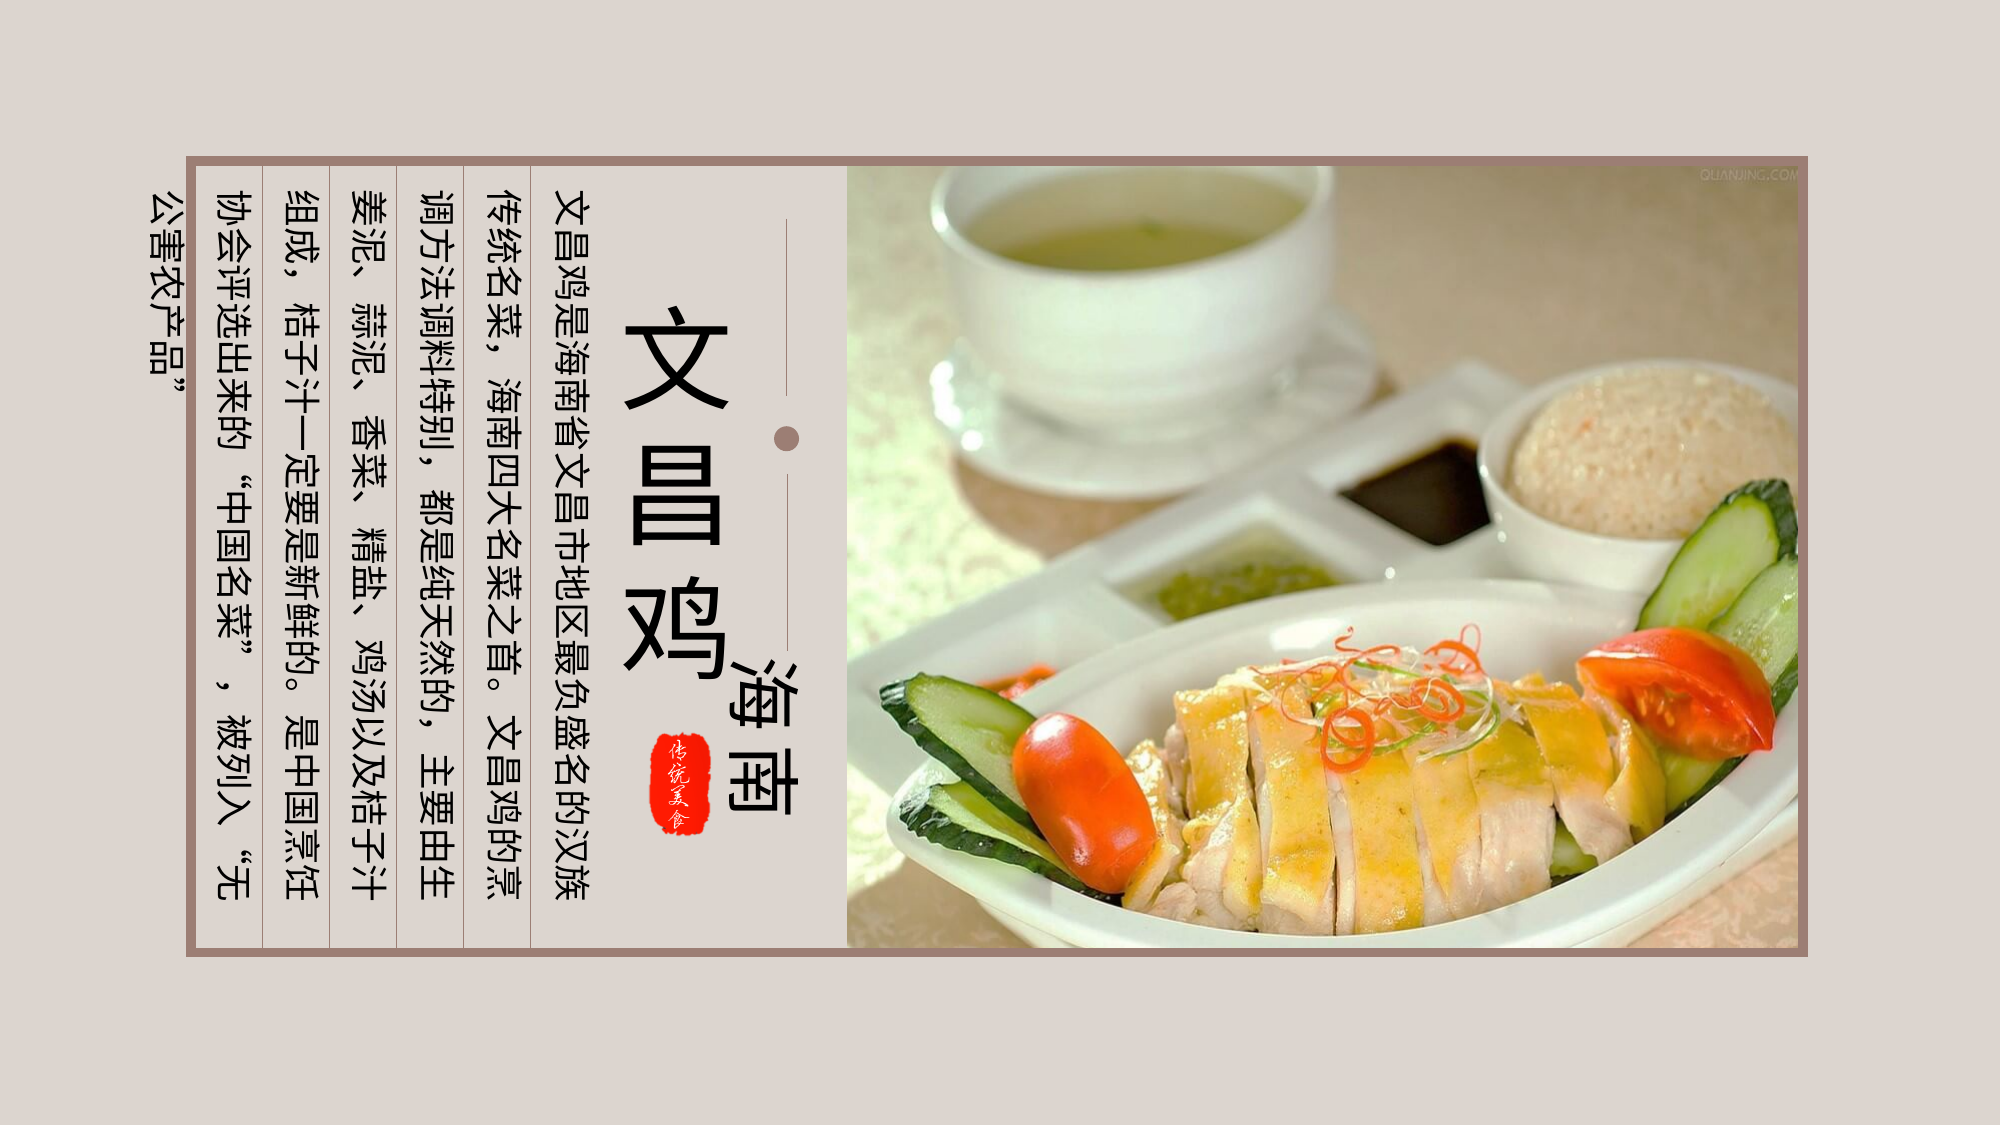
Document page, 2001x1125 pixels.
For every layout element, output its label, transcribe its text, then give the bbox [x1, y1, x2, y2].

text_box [195, 161, 531, 954]
text_box [190, 160, 847, 953]
picture [847, 160, 1804, 953]
text_box 文昌鸡是海南省文昌市地区最负盛名的汉族传统名菜，海南四大名菜之首。文昌鸡的烹调方法调料特别，都是纯天然的，主要由生姜泥、蒜泥、香菜、精盐、鸡汤以及桔子汁组成，桔子汁一定要是新鲜的。是中国烹饪协会评选出来的“中国名菜”，被列入“无公害农产品” [531, 174, 626, 945]
text_box 海南 [696, 641, 818, 927]
text_box 文昌鸡是海南省文昌市地区最负盛名的汉族传统名菜，海南四大名菜之首。文昌鸡的烹调方法调料特别，都是纯天然的，主要由生姜泥、蒜泥、香菜、精盐、鸡汤以及桔子汁组成，桔子汁一定要是新鲜的。是中国烹饪协会评选出来的“中国名菜”，被列入“无公害农产品” [186, 174, 195, 945]
text_box 文昌鸡 [605, 281, 706, 702]
text_box [774, 426, 800, 452]
picture [631, 716, 742, 852]
